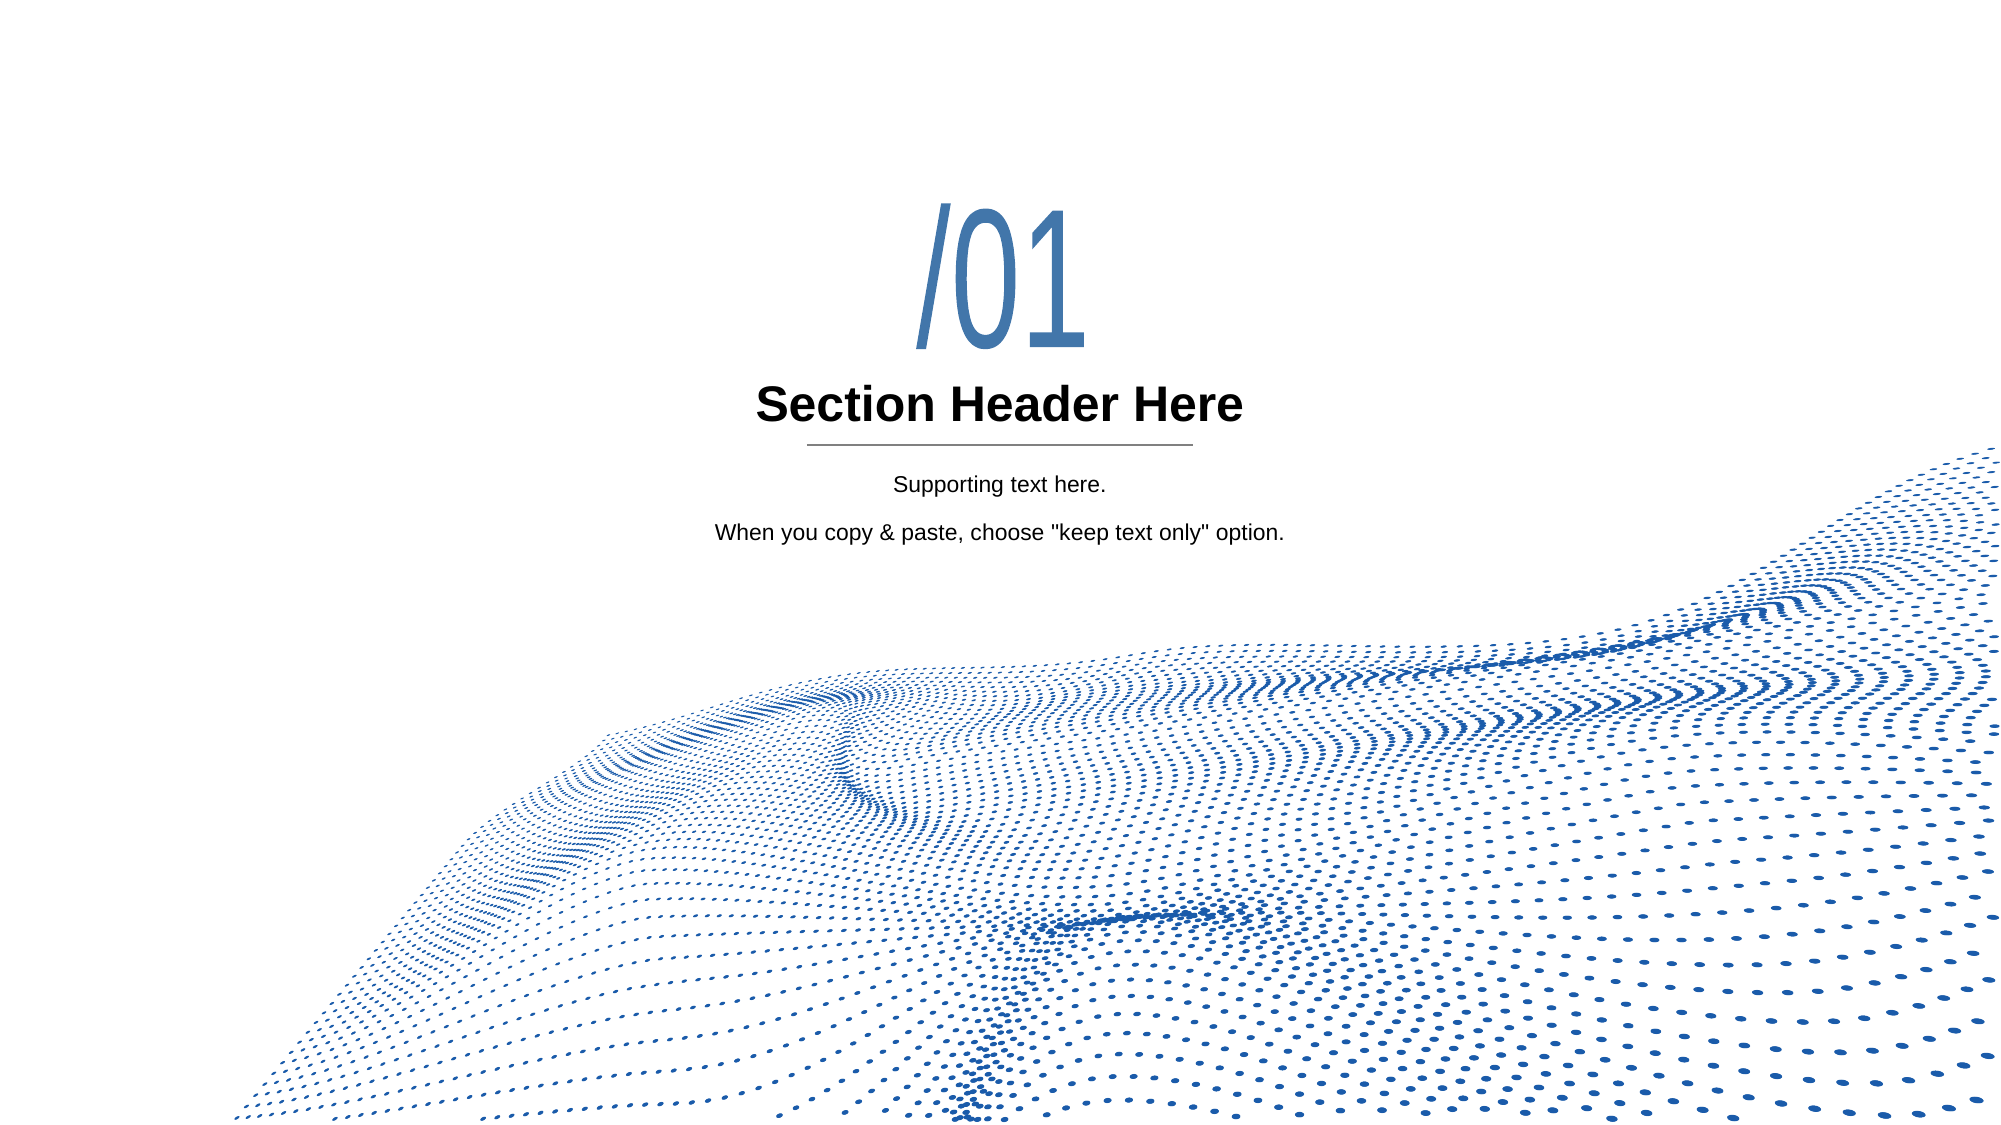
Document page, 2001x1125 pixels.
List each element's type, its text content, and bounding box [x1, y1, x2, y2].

list Supporting text here. When you copy & paste, choose "keep text only" option. [627, 462, 1373, 629]
title Section Header Here [628, 331, 1372, 440]
picture [0, 0, 2000, 1125]
